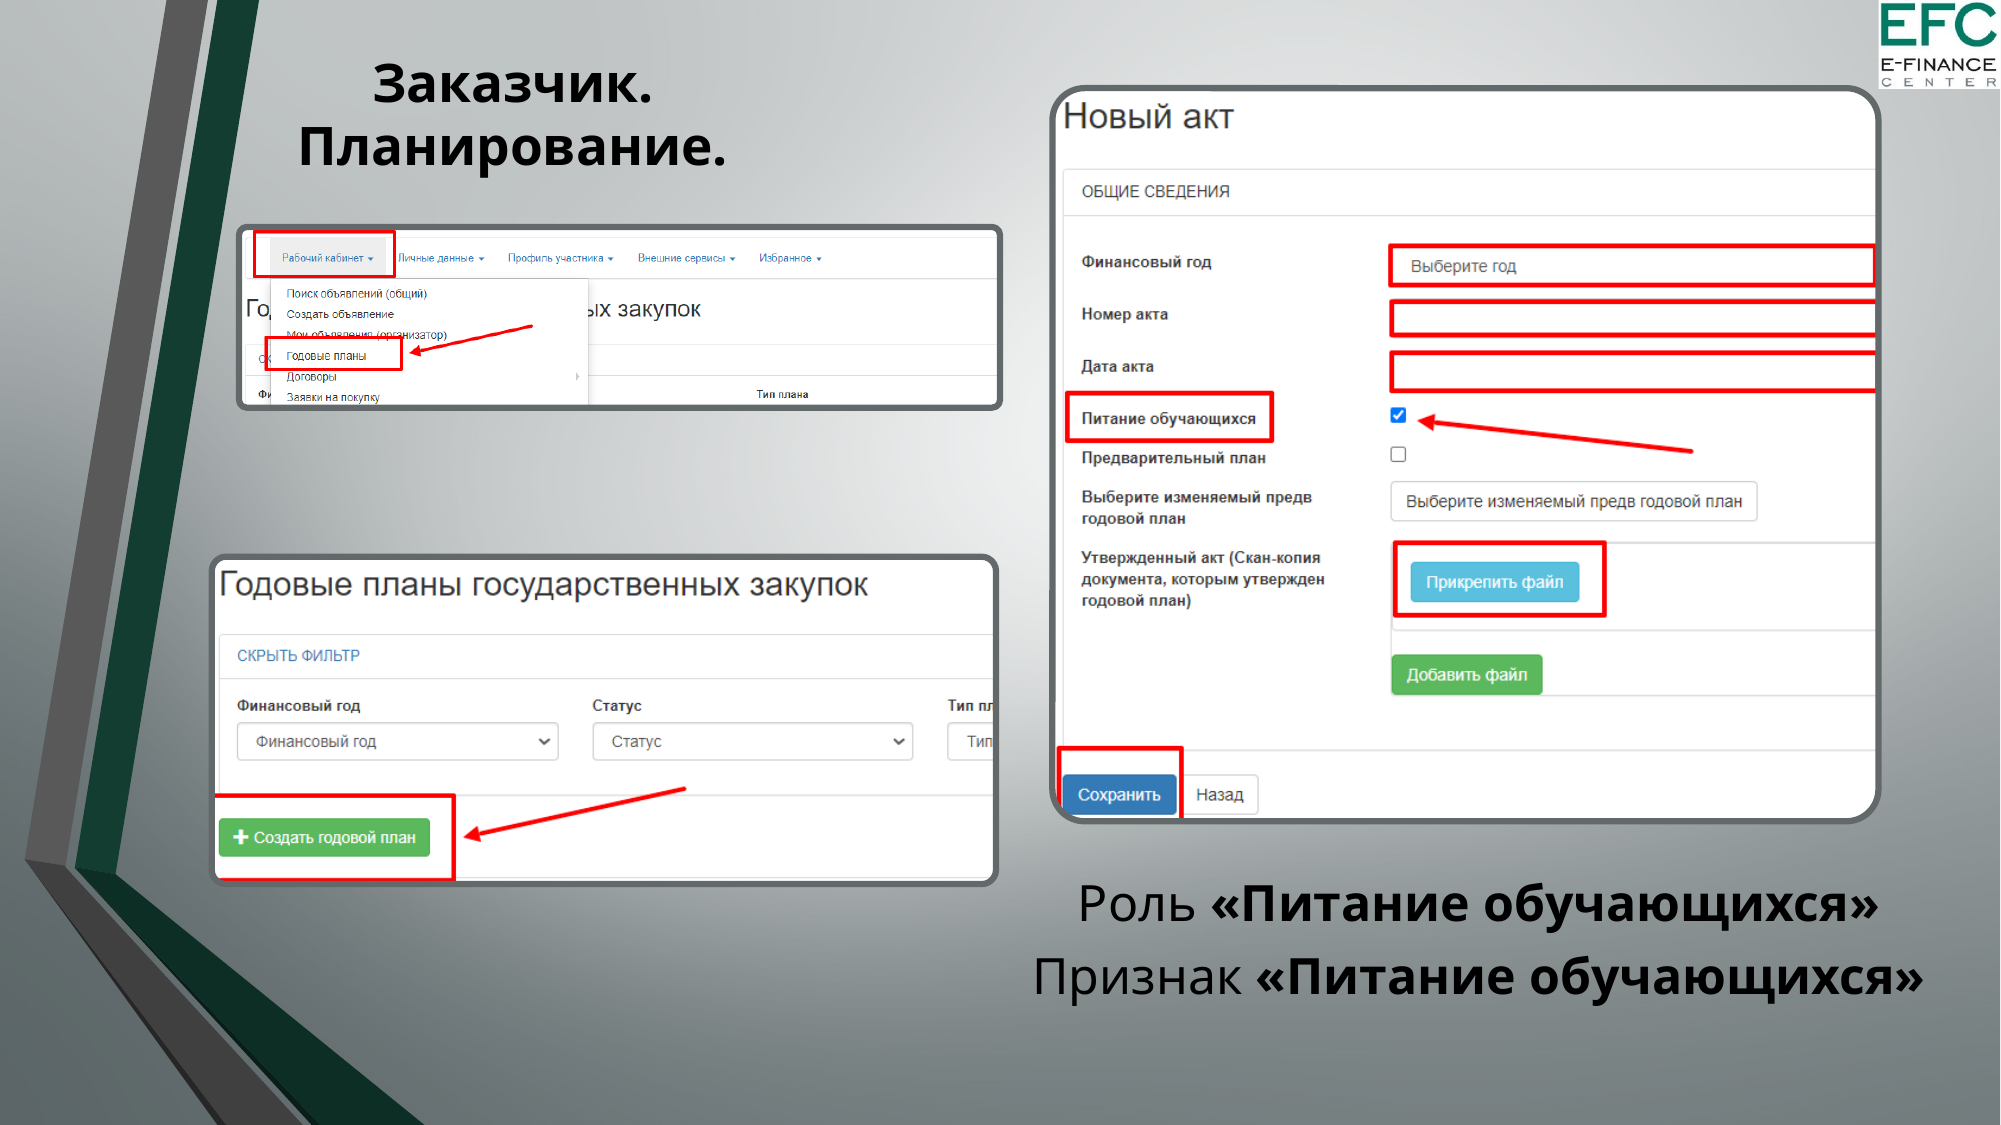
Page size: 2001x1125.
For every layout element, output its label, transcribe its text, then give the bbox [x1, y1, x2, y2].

title Заказчик. Планирование. [282, 21, 744, 205]
picture [1052, 0, 2001, 822]
picture [238, 226, 1001, 408]
picture [211, 556, 997, 885]
text_box Роль «Питание обучающихся» Признак «Питание обучающихся» [1017, 864, 1941, 1012]
